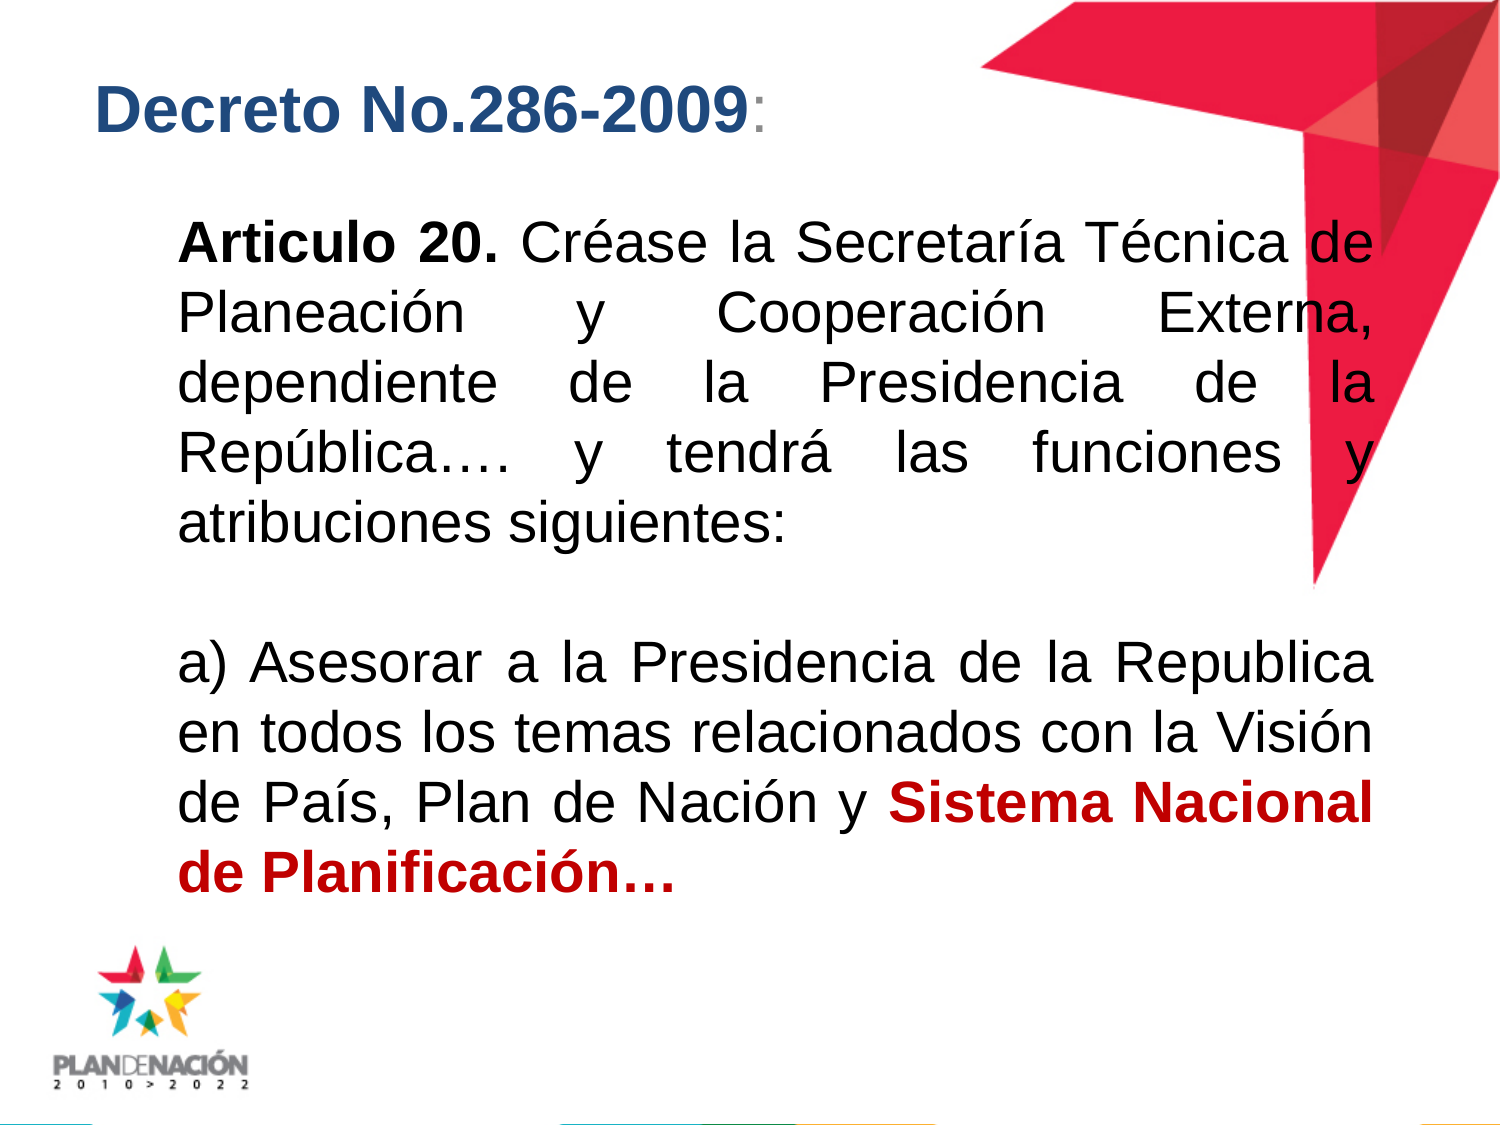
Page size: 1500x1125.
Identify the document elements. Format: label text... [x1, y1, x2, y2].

picture [0, 0, 1500, 1125]
text_box Decreto No.286-2009: [79, 58, 802, 154]
text_box Articulo 20. Créase la Secretaría Técnica de Planeación y Cooperación Externa, dependiente de la Presidencia de la República…. y tendrá las funciones y atribuciones siguientes: a) Asesorar a la Presidencia de la Republica en todos los temas relacionados con la Visión de País, Plan de Nación y Sistema Nacional de Planificación… [162, 196, 1391, 912]
